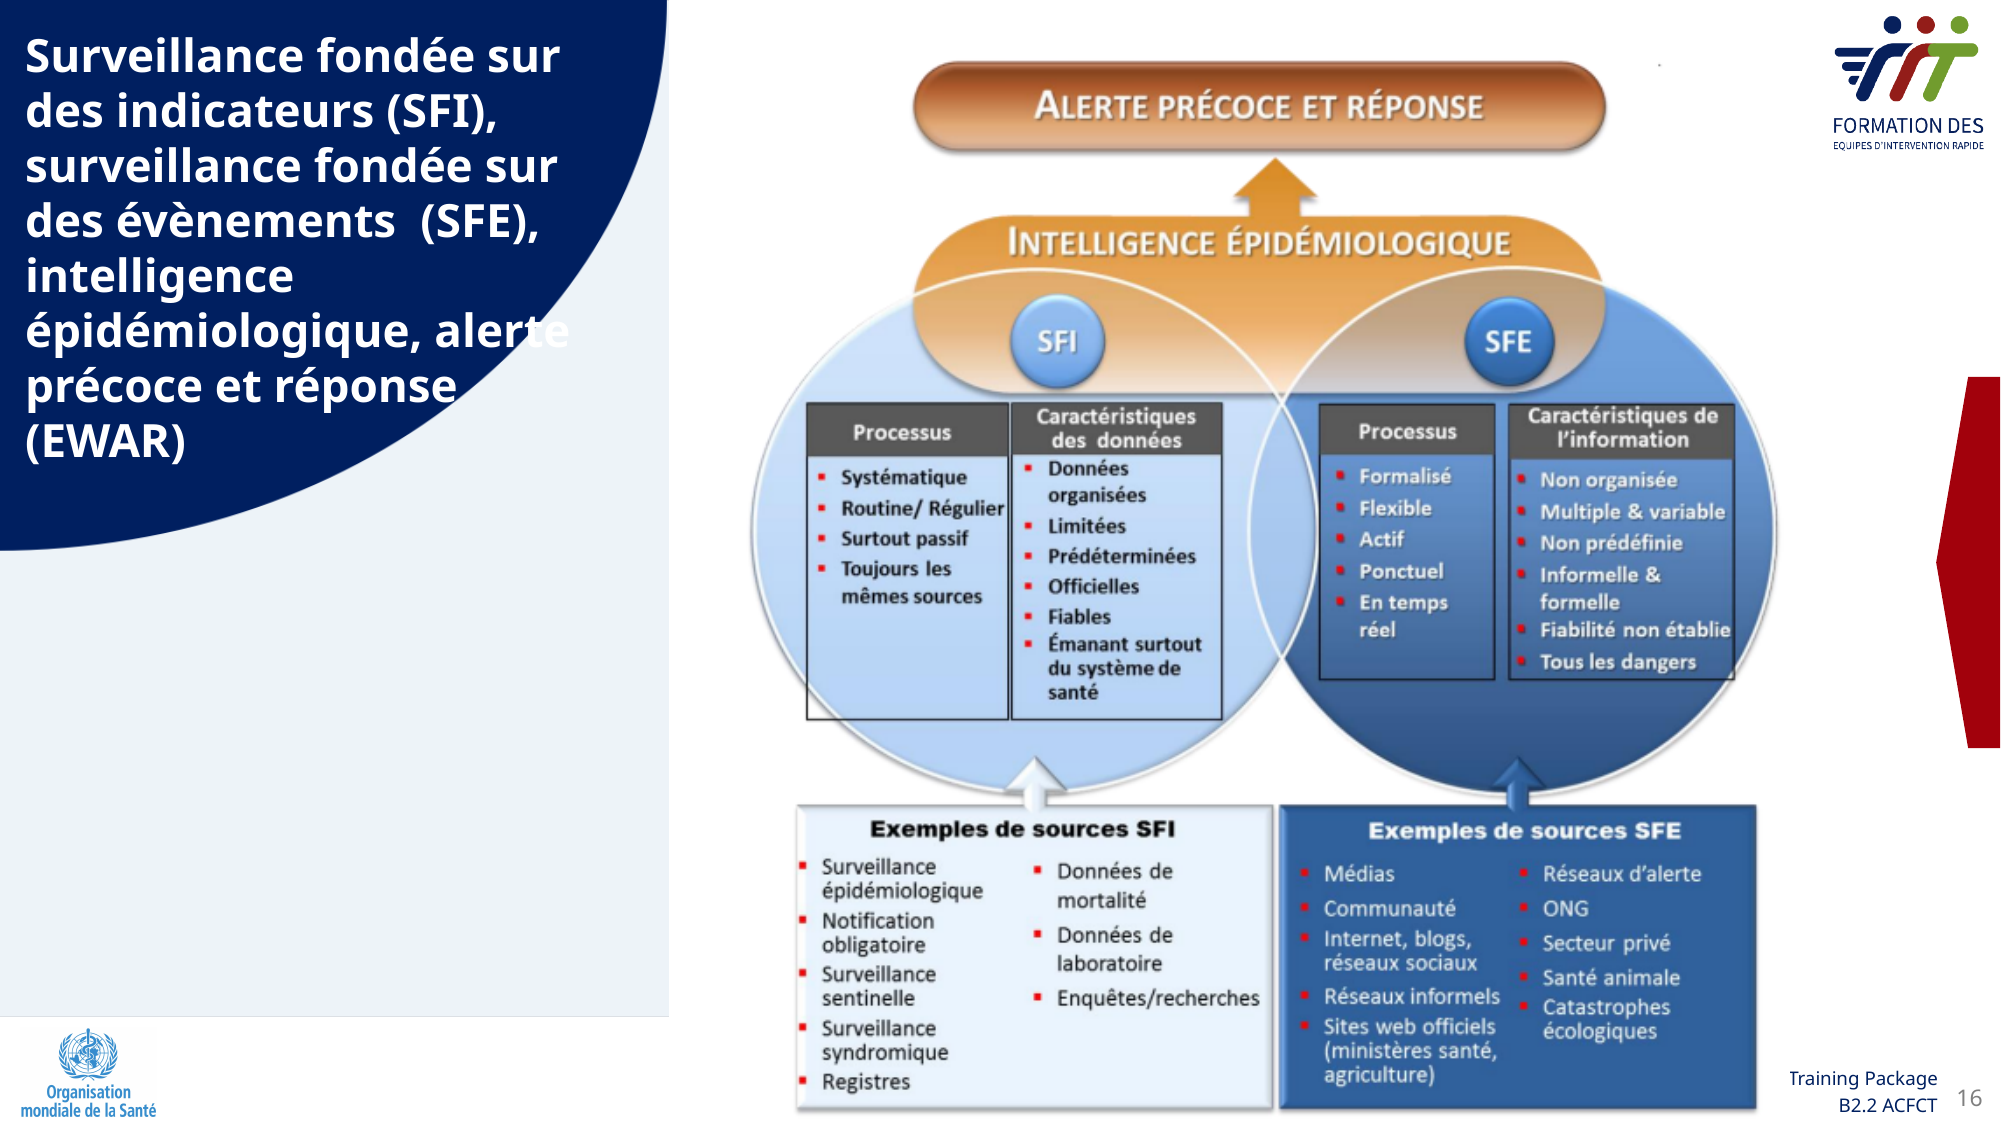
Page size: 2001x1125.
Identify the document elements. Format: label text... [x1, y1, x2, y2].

picture [1833, 15, 1984, 151]
picture [20, 1027, 157, 1118]
picture [739, 21, 1790, 1125]
text_box Surveillance fondée sur des indicateurs (SFI), surveillance fondée sur des évènements (SFE), intelligence épidémiologique, alerte précoce et réponse (EWAR) [19, 19, 622, 474]
picture [0, 0, 669, 1018]
